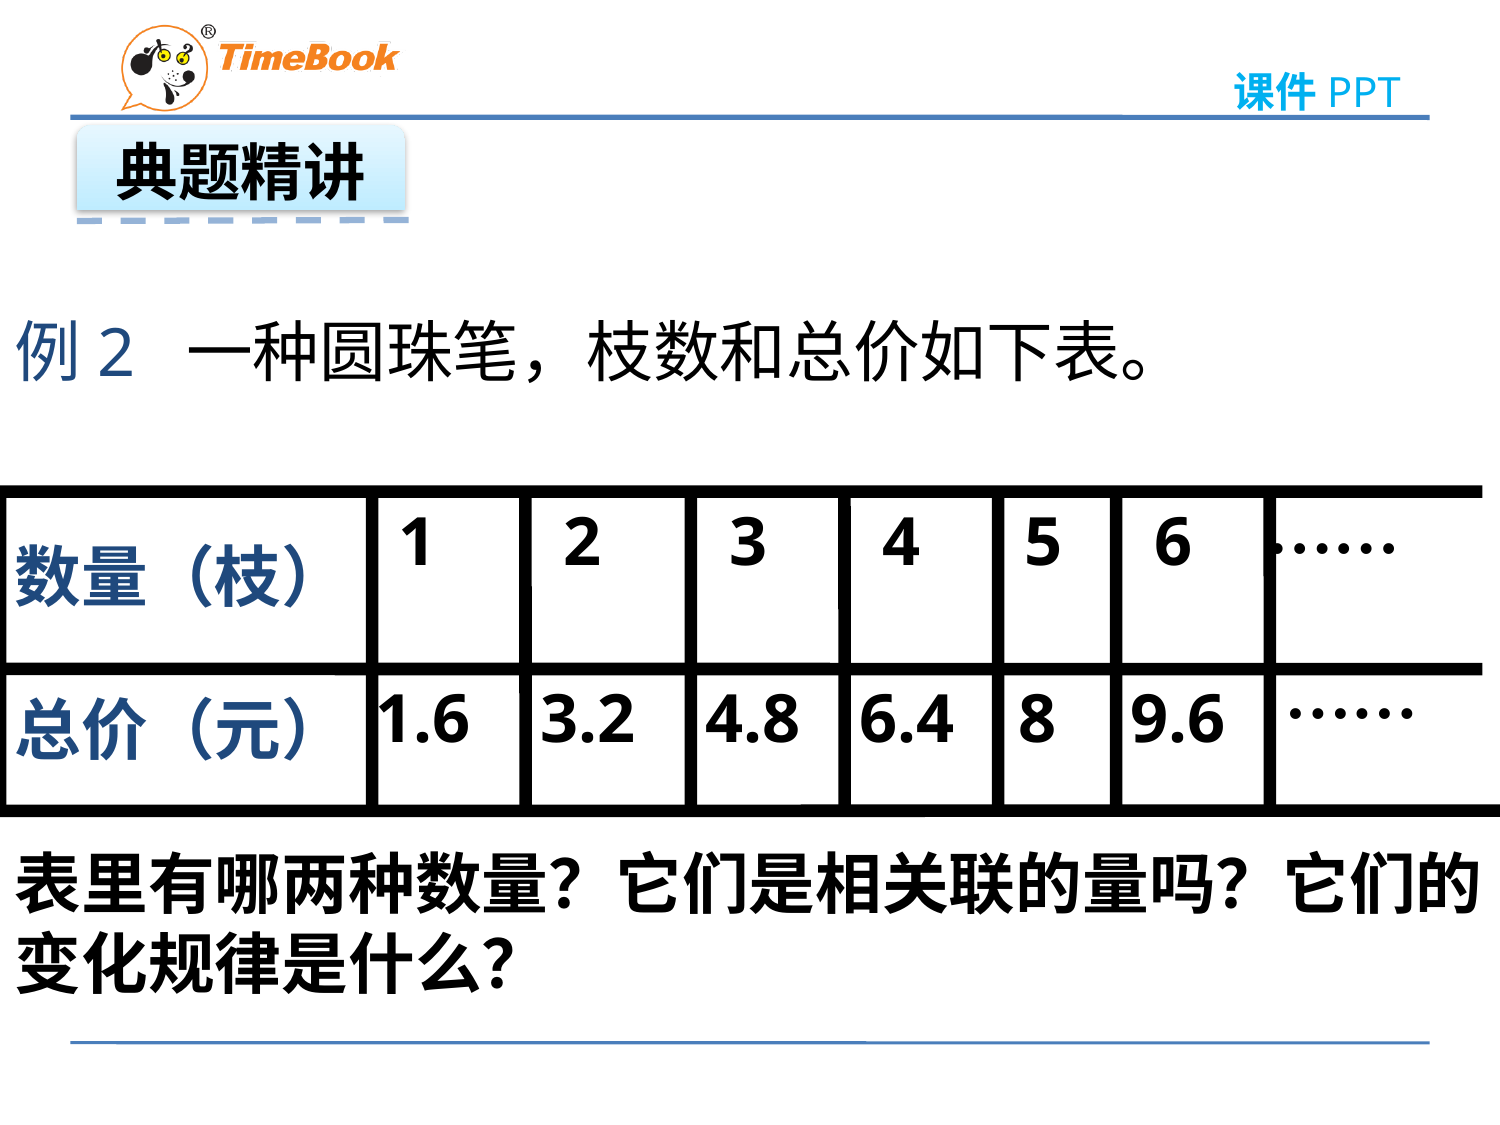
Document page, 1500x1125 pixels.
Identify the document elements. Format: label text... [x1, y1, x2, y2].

text_box 数量（枝） [0, 527, 354, 622]
text_box 例2 一种圆珠笔，枝数和总价如下表。 [0, 302, 1500, 398]
text_box …… [1251, 479, 1500, 575]
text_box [525, 491, 689, 764]
picture [118, 22, 408, 113]
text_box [690, 491, 843, 764]
text_box 典题精讲 [76, 124, 406, 212]
text_box …… [1299, 645, 1500, 740]
text_box 表里有哪两种数量？它们是相关联的量吗？它们的变化规律是什么？ [0, 834, 1500, 1009]
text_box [1115, 491, 1294, 764]
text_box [359, 491, 524, 764]
text_box 总价（元） [0, 680, 443, 776]
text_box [985, 491, 1114, 764]
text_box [844, 491, 984, 764]
